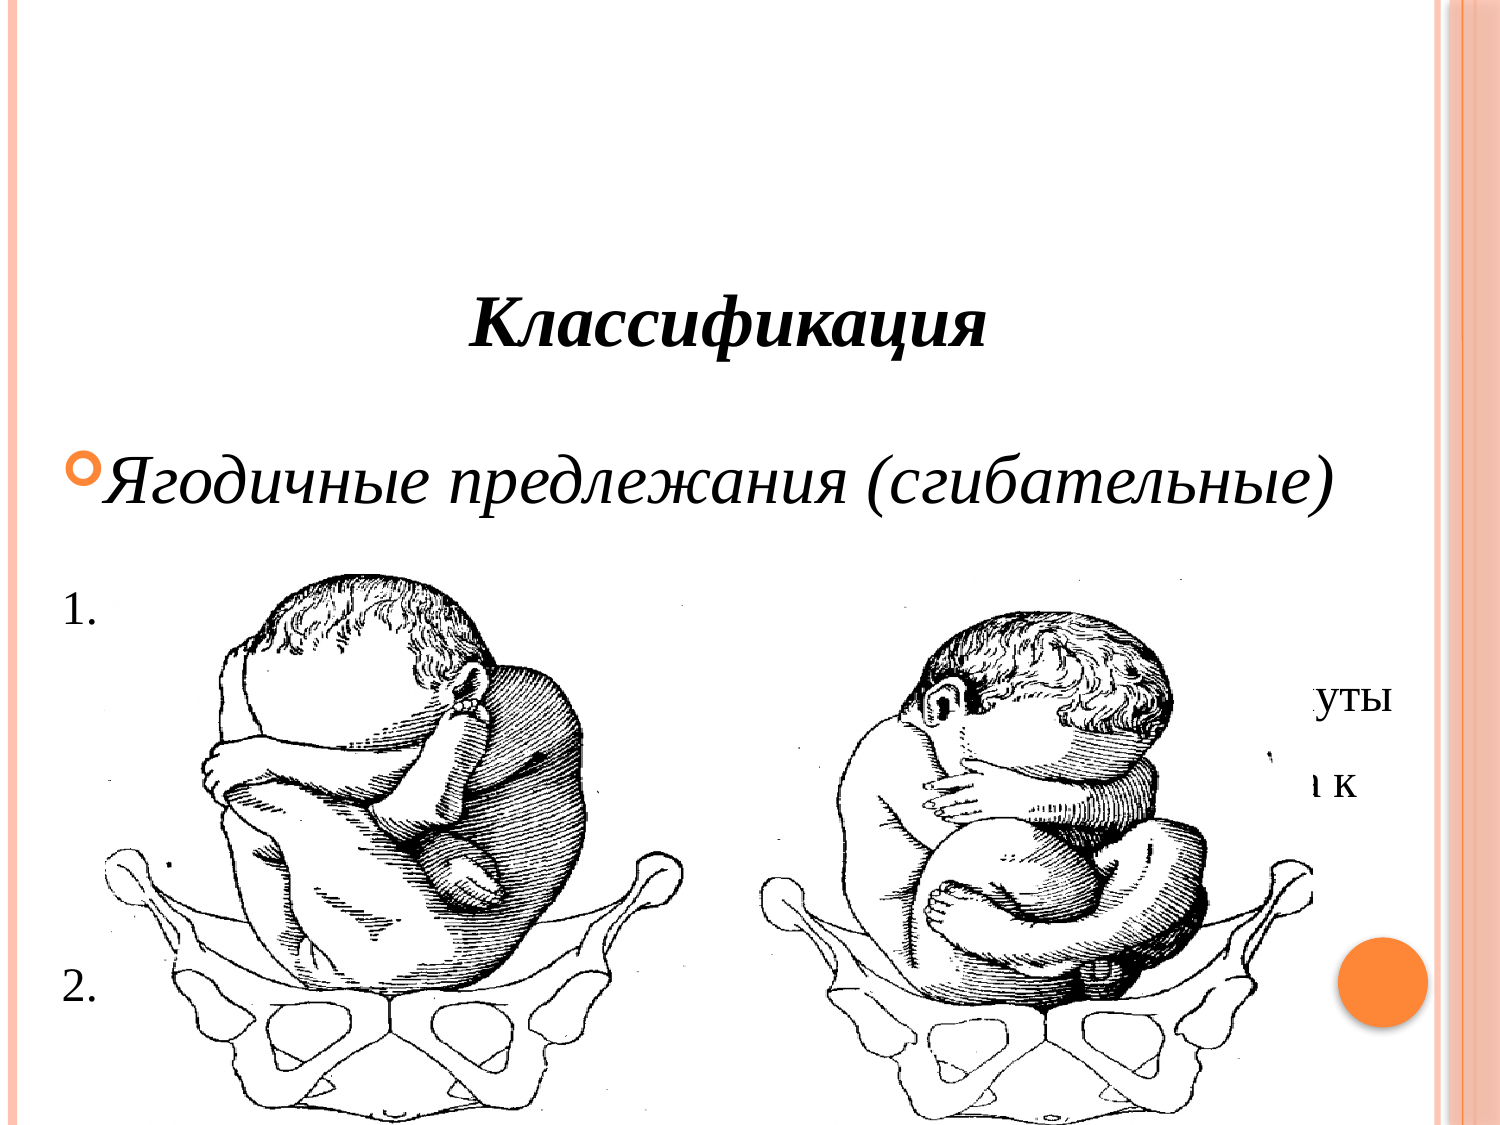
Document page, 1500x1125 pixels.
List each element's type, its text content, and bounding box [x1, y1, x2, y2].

picture [104, 573, 1313, 1125]
list Классификация Ягодичные предлежания (сгибательные) 1. Чисто ягодичное предлежание - ко входу в таз предлежат ягодицы, ножки согнуты в тазобедренных суставах, разогнуты в коленных и удерживают ручки на груди, головка прижата к груди. 2. Смешанное ягодичное предлежание - ко входу в таз предлежат ягодицы и одна или две стопы. [46, 101, 1412, 1125]
